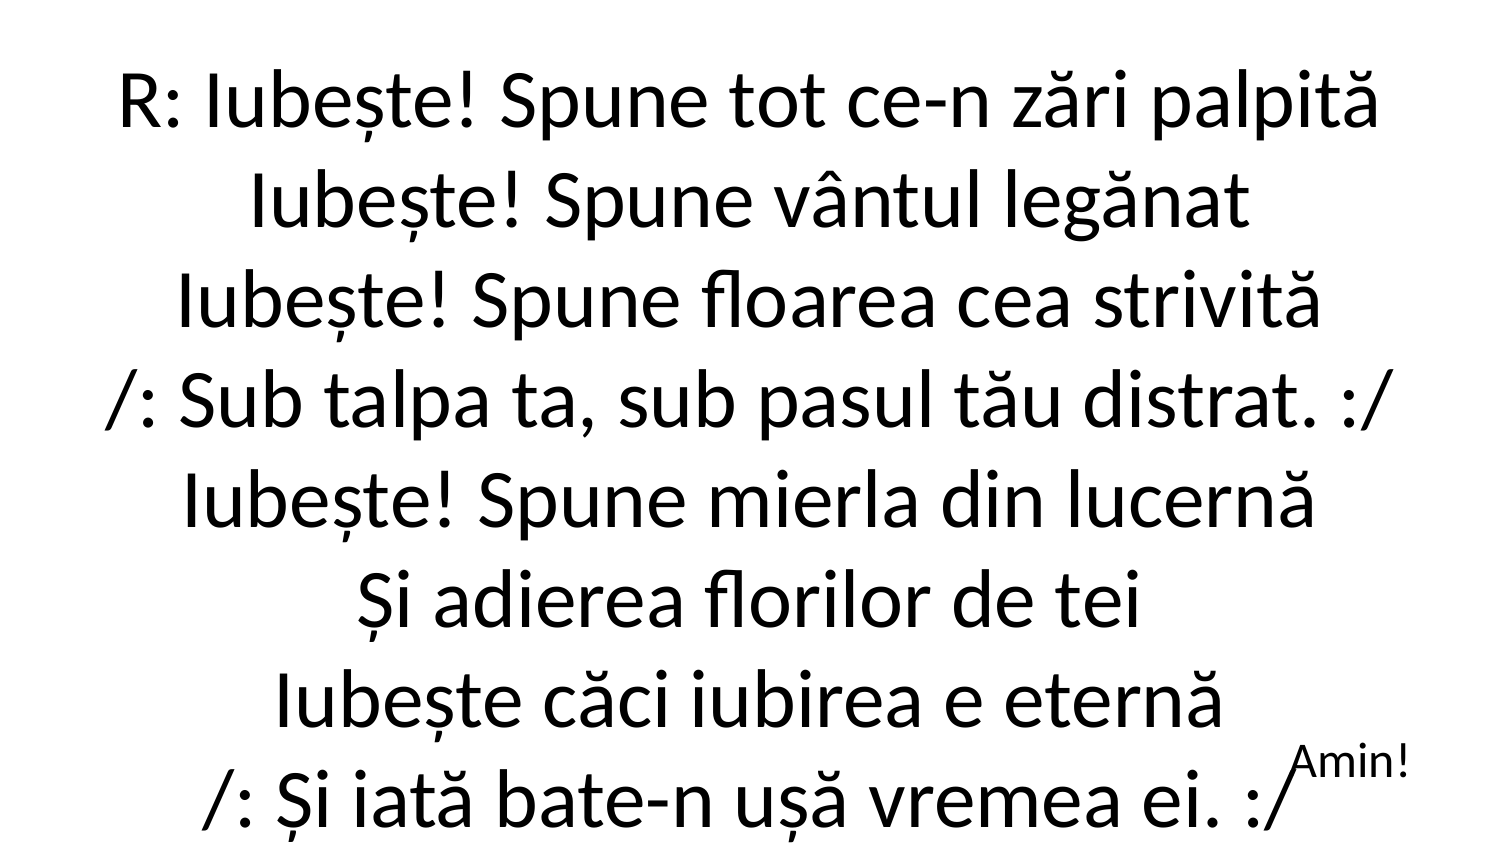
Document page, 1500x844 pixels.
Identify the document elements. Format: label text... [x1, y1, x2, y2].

text_box Amin! [1273, 674, 1427, 795]
text_box R: Iubește! Spune tot ce-n zări palpită Iubește! Spune vântul legănat Iubește! Spune floarea cea strivită /: Sub talpa ta, sub pasul tău distrat. :/ Iubește! Spune mierla din lucernă Și adierea florilor de tei Iubește căci iubirea e eternă /: Și iată bate-n ușă vremea ei. :/ [90, 0, 1410, 844]
